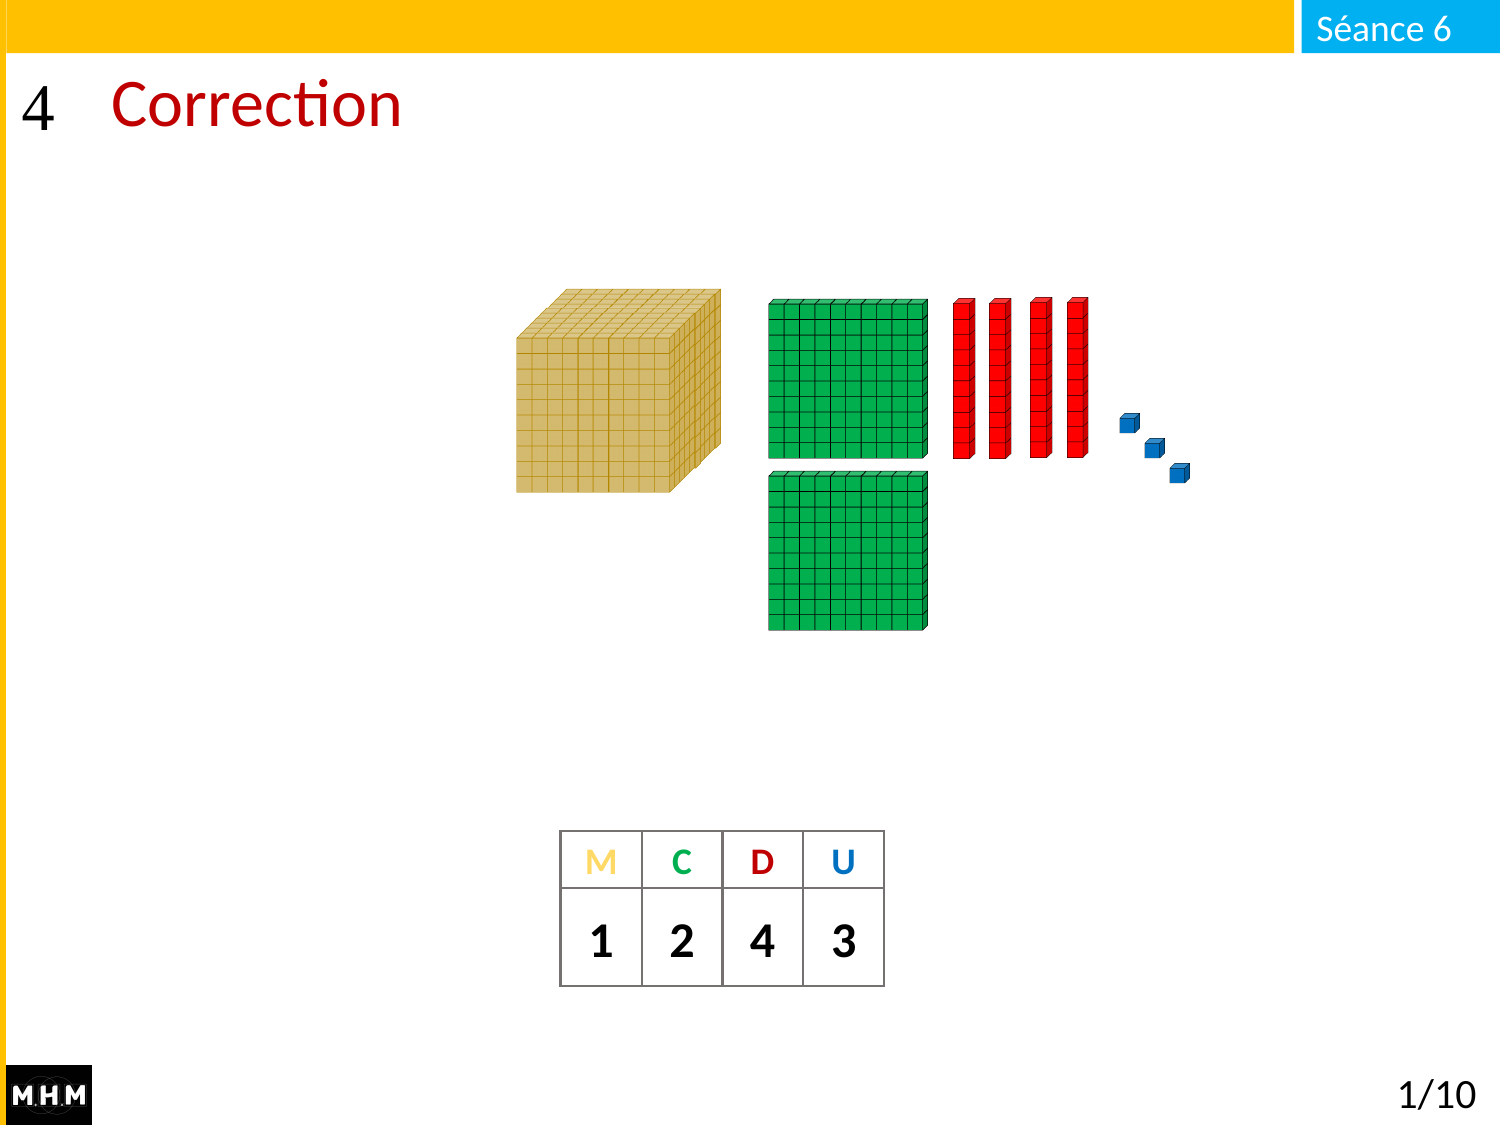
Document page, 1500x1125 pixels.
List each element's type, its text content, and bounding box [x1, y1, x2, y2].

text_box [513, 287, 722, 494]
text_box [560, 831, 885, 987]
picture [1029, 296, 1054, 460]
list 1/10 [1373, 1064, 1500, 1125]
picture [1143, 437, 1166, 459]
picture [952, 297, 977, 460]
picture [766, 297, 929, 460]
picture [6, 1065, 92, 1125]
picture [988, 297, 1013, 460]
picture [1066, 296, 1090, 459]
picture [766, 469, 929, 632]
title Correction [96, 60, 1391, 150]
picture [1118, 412, 1141, 434]
picture [1168, 462, 1191, 484]
